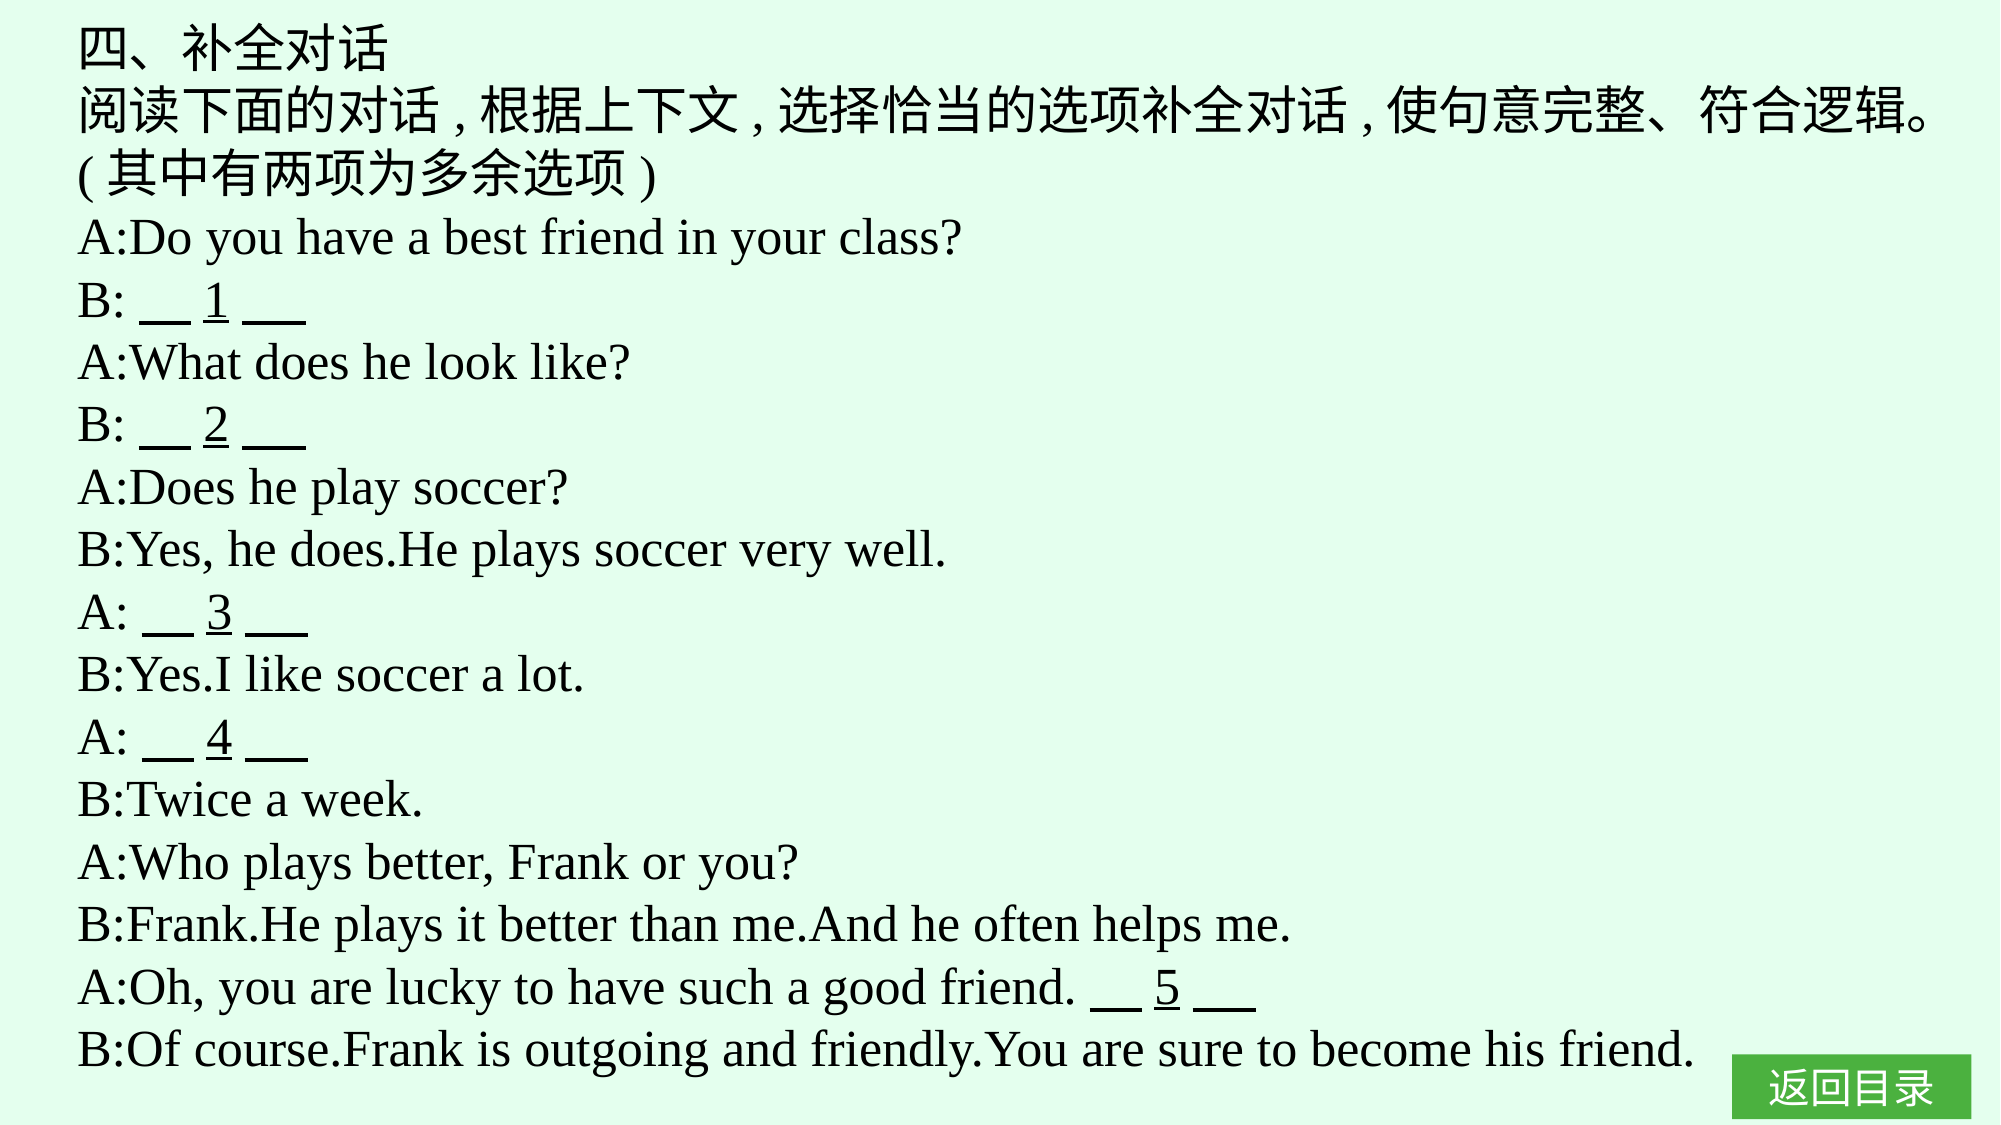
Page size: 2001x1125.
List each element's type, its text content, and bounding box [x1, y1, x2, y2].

text_box 四、补全对话 阅读下面的对话,根据上下文,选择恰当的选项补全对话,使句意完整、符合逻辑。(其中有两项为多余选项) A:Do you have a best friend in your class? B: 1 A:What does he look like? B: 2 A:Does he play soccer? B:Yes, he does.He plays soccer very well. A: 3 B:Yes.I like soccer a lot. A: 4 B:Twice a week. A:Who plays better, Frank or you? B:Frank.He plays it better than me.And he often helps me. A:Oh, you are lucky to have such a good friend. 5 B:Of course.Frank is outgoing and friendly.You are sure to become his friend. [62, 7, 1938, 1085]
